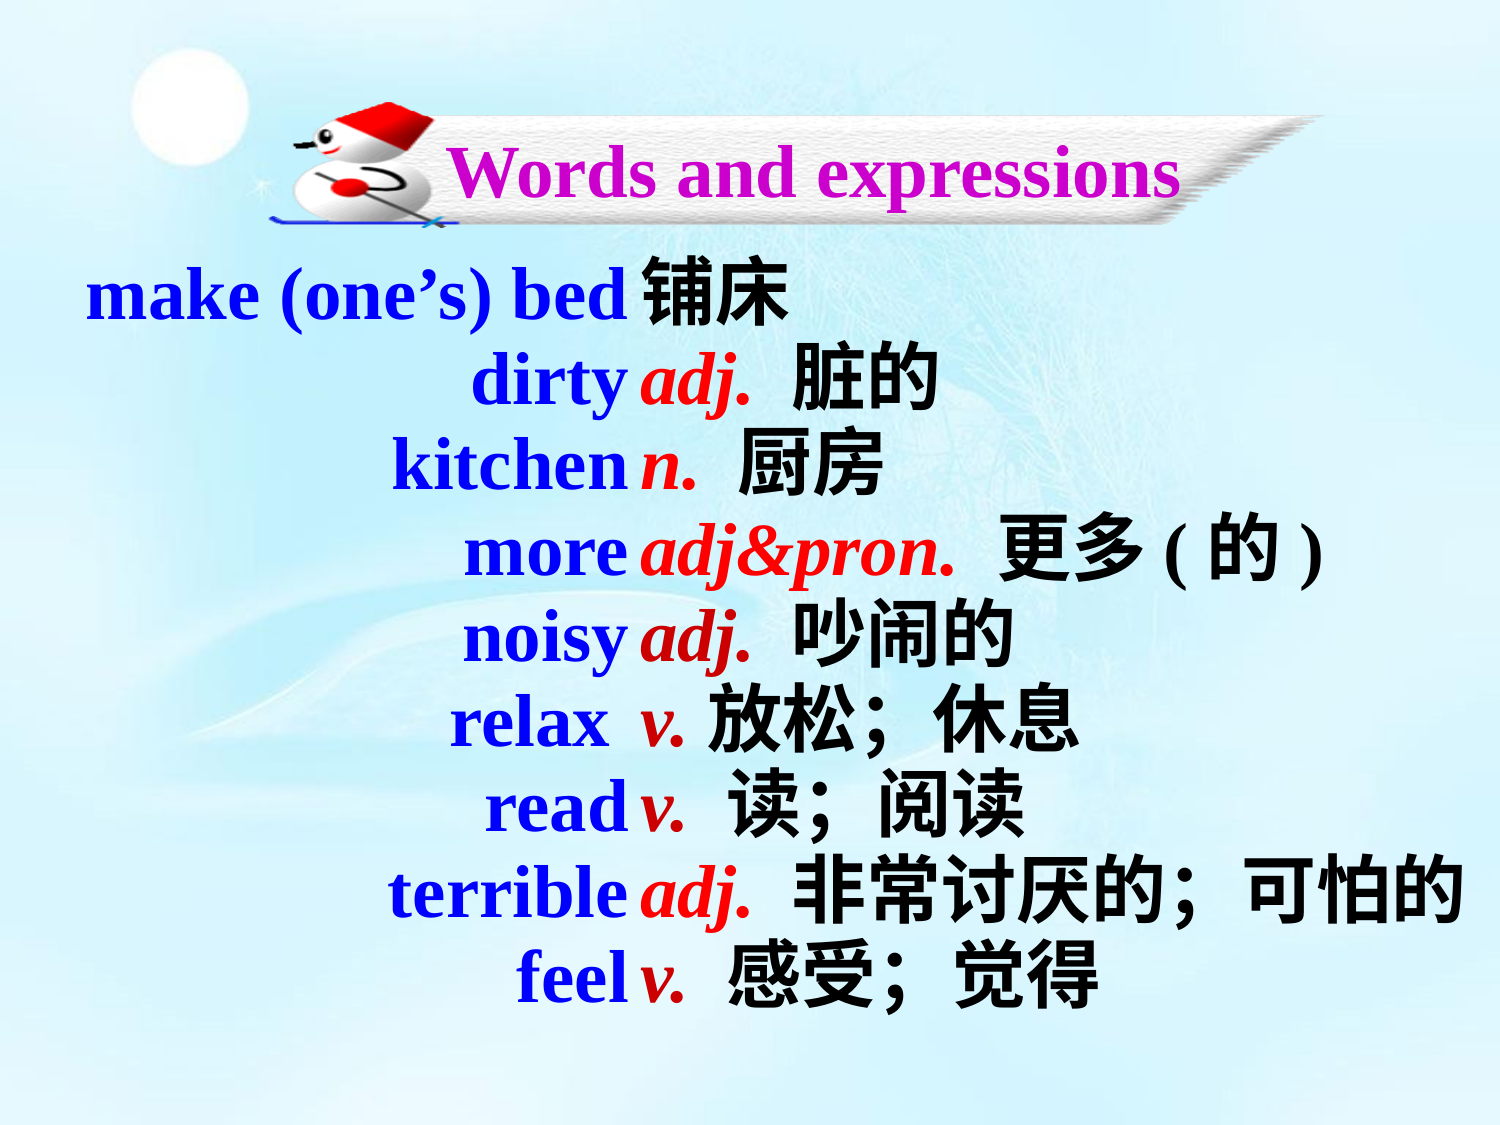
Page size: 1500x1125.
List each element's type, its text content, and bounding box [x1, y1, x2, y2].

text_box 铺床 adj. 脏的 n. 厨房 adj&pron. 更多(的) adj. 吵闹的 v.放松；休息 v. 读；阅读 adj. 非常讨厌的；可怕的 v. 感受；觉得 [625, 243, 1483, 1028]
text_box make (one’s) bed dirty kitchen more noisy relax read terrible feel [17, 243, 625, 1028]
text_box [265, 101, 1329, 228]
picture [0, 0, 1500, 1125]
